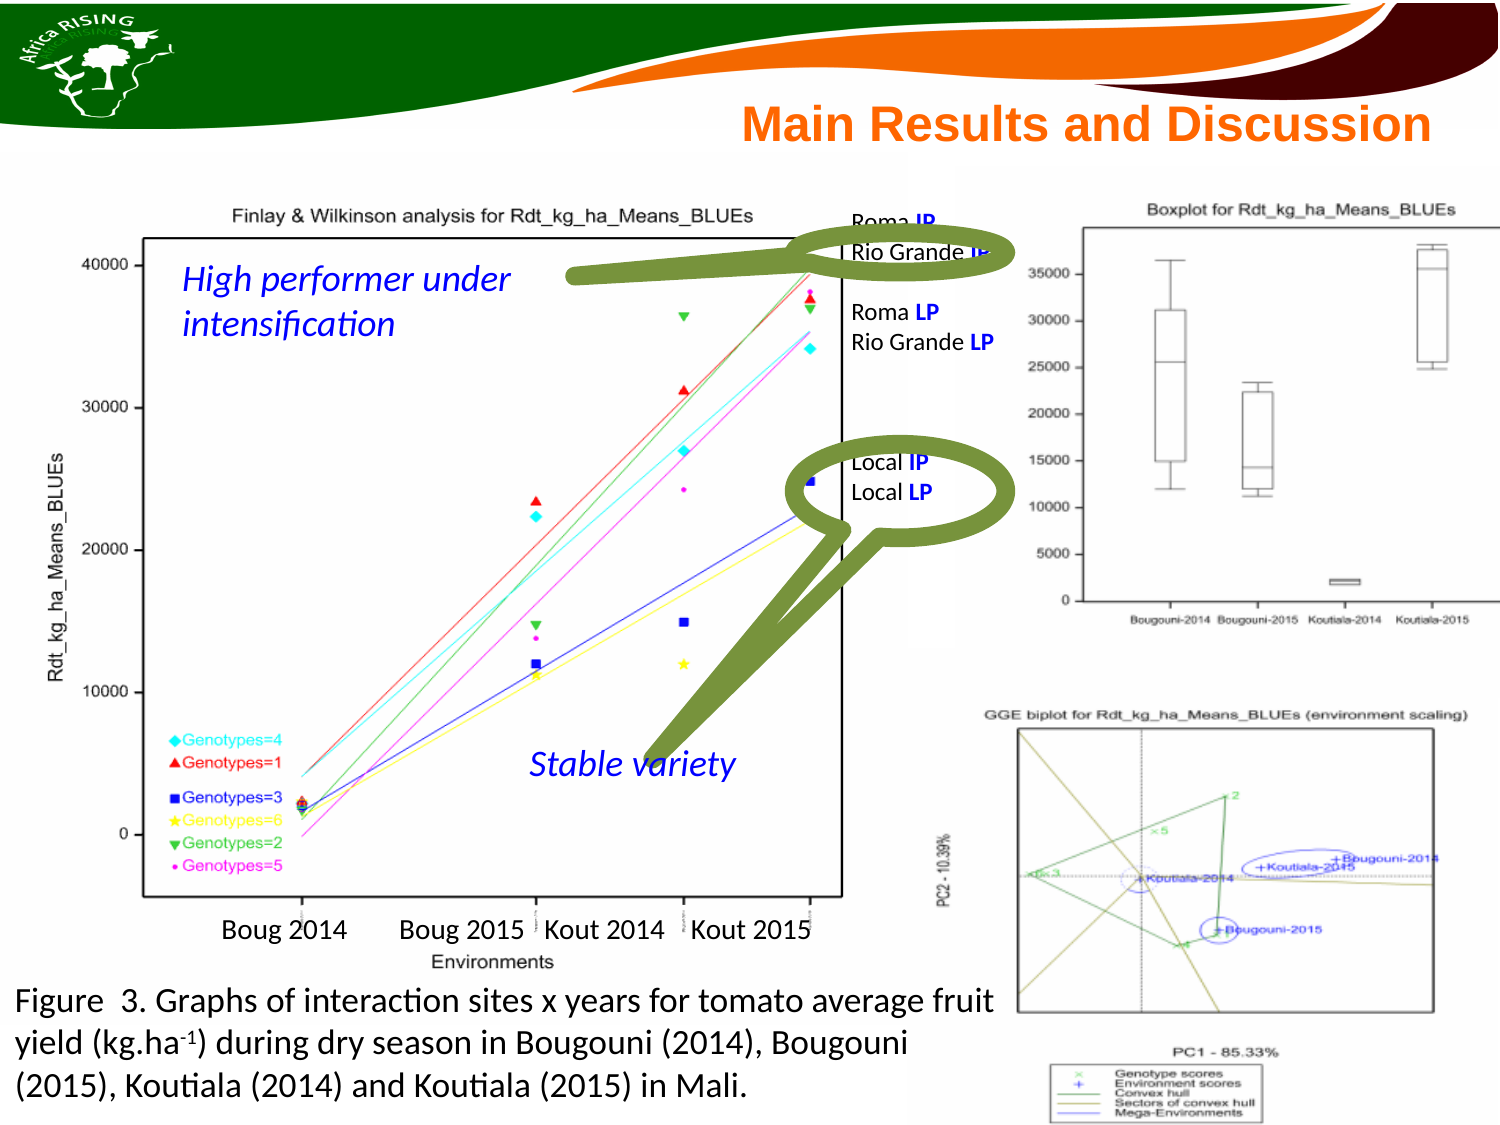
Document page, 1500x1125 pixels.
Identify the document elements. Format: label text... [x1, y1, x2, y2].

text_box Main Results and Discussion [673, 133, 1500, 151]
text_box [0, 152, 1500, 1125]
picture [0, 3, 1498, 129]
